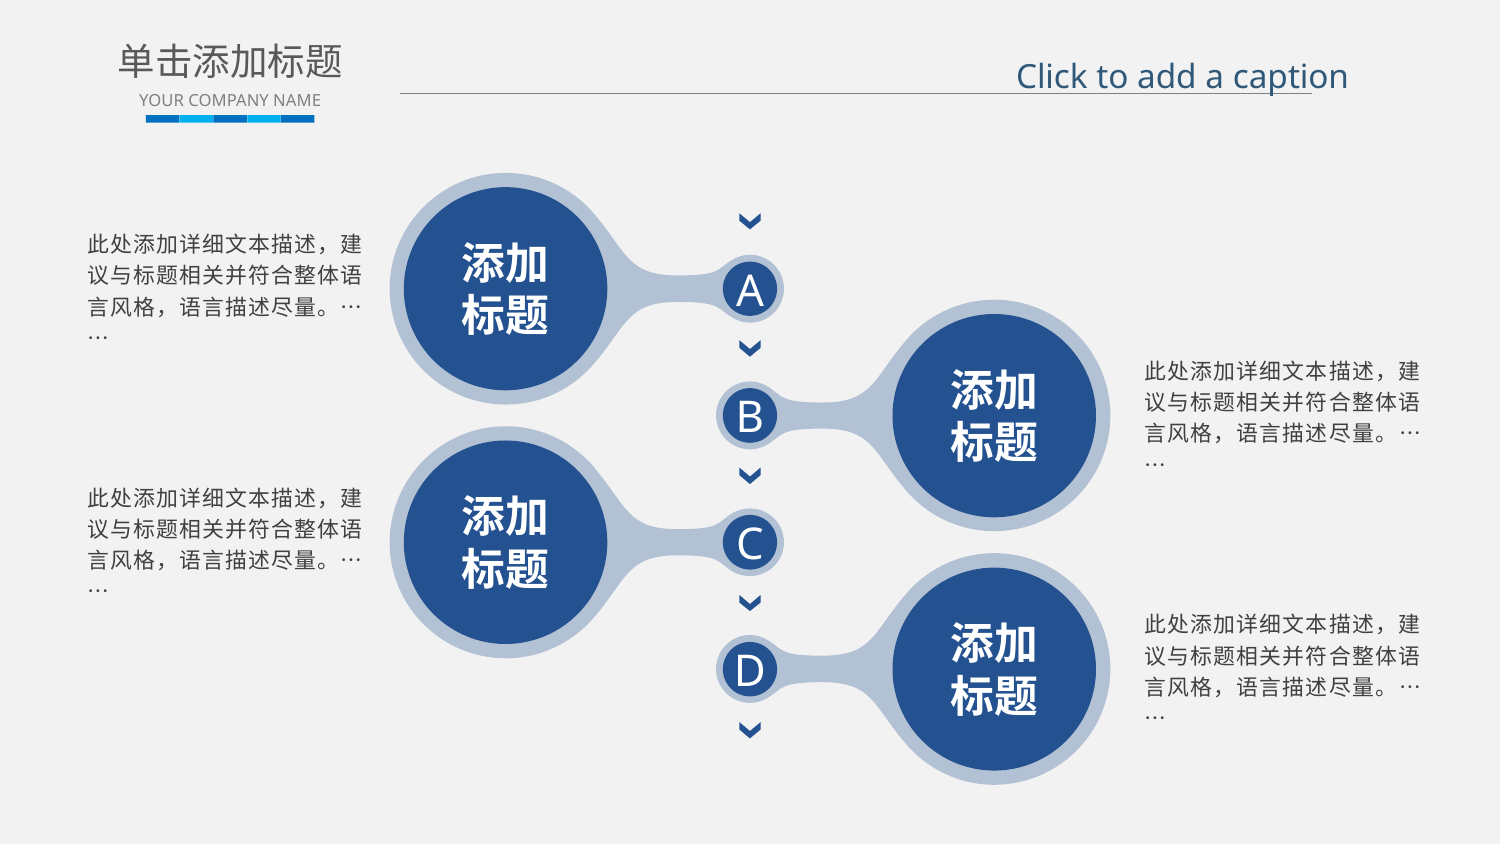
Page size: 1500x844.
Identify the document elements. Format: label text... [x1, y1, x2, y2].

text_box 添加标题 [449, 235, 562, 341]
text_box D [761, 644, 778, 695]
text_box [761, 256, 784, 321]
text_box [389, 172, 739, 405]
text_box B [761, 390, 778, 441]
text_box Click to add a caption [1000, 46, 1425, 103]
text_box 此处添加详细文本描述，建议与标题相关并符合整体语言风格，语言描述尽量。…… [87, 479, 363, 605]
text_box [892, 567, 1097, 771]
text_box [403, 440, 608, 644]
text_box D [722, 644, 739, 695]
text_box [85, 32, 375, 123]
text_box C [722, 517, 739, 568]
text_box [403, 187, 608, 391]
text_box 此处添加详细文本描述，建议与标题相关并符合整体语言风格，语言描述尽量。…… [1144, 605, 1421, 731]
text_box A [722, 263, 739, 314]
text_box A [761, 263, 778, 314]
text_box [716, 636, 739, 702]
text_box [761, 299, 1111, 532]
text_box [761, 510, 784, 575]
text_box 此处添加详细文本描述，建议与标题相关并符合整体语言风格，语言描述尽量。…… [1144, 352, 1421, 478]
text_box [739, 213, 761, 739]
text_box B [722, 390, 739, 441]
text_box 添加标题 [935, 362, 1054, 468]
text_box C [761, 517, 778, 568]
text_box 此处添加详细文本描述，建议与标题相关并符合整体语言风格，语言描述尽量。…… [87, 225, 363, 351]
text_box [716, 383, 739, 448]
text_box [389, 426, 739, 659]
text_box [892, 313, 1097, 518]
text_box 添加标题 [446, 489, 566, 595]
text_box 添加标题 [939, 616, 1049, 722]
text_box [761, 553, 1111, 785]
